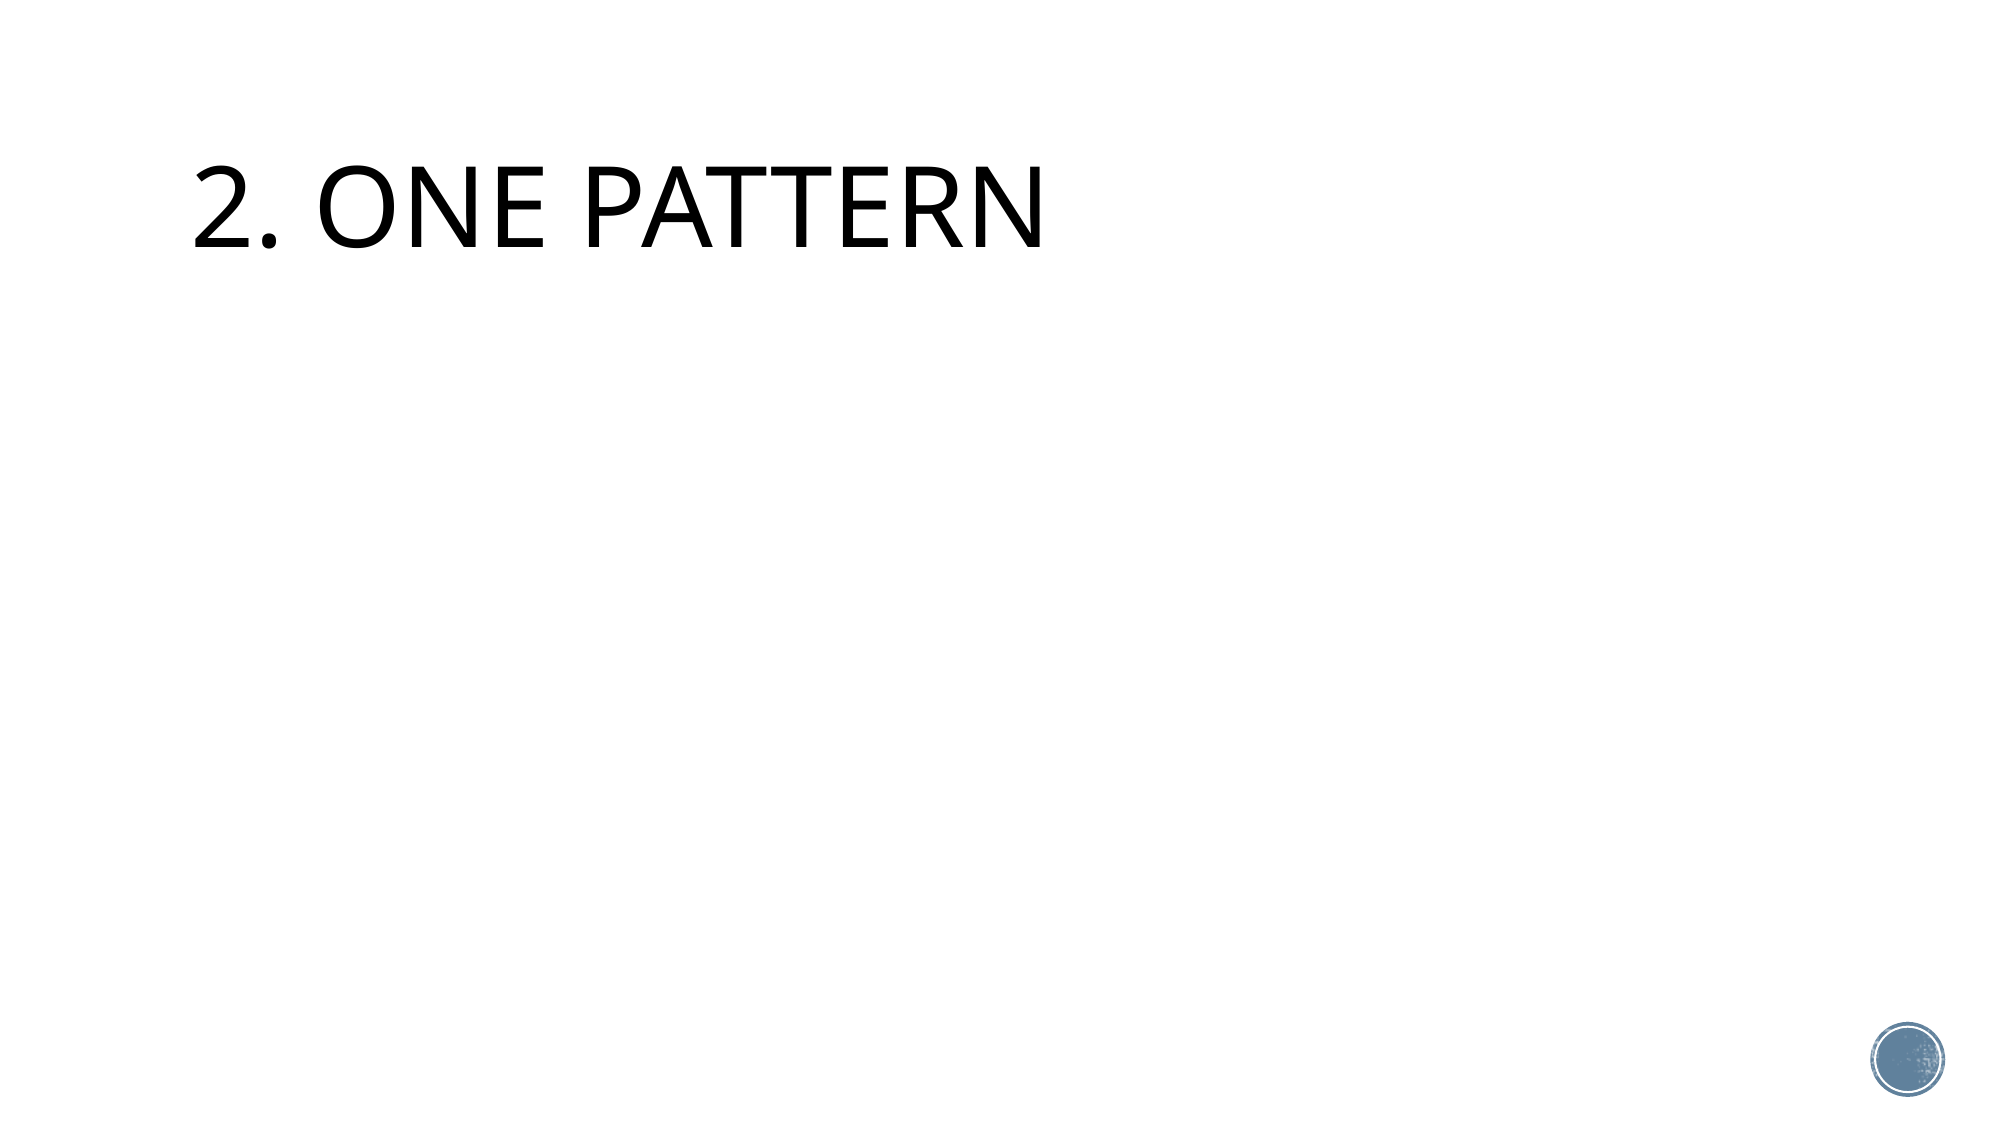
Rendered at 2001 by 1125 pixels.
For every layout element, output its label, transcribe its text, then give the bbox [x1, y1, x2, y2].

title 2. One Pattern [175, 79, 1826, 344]
